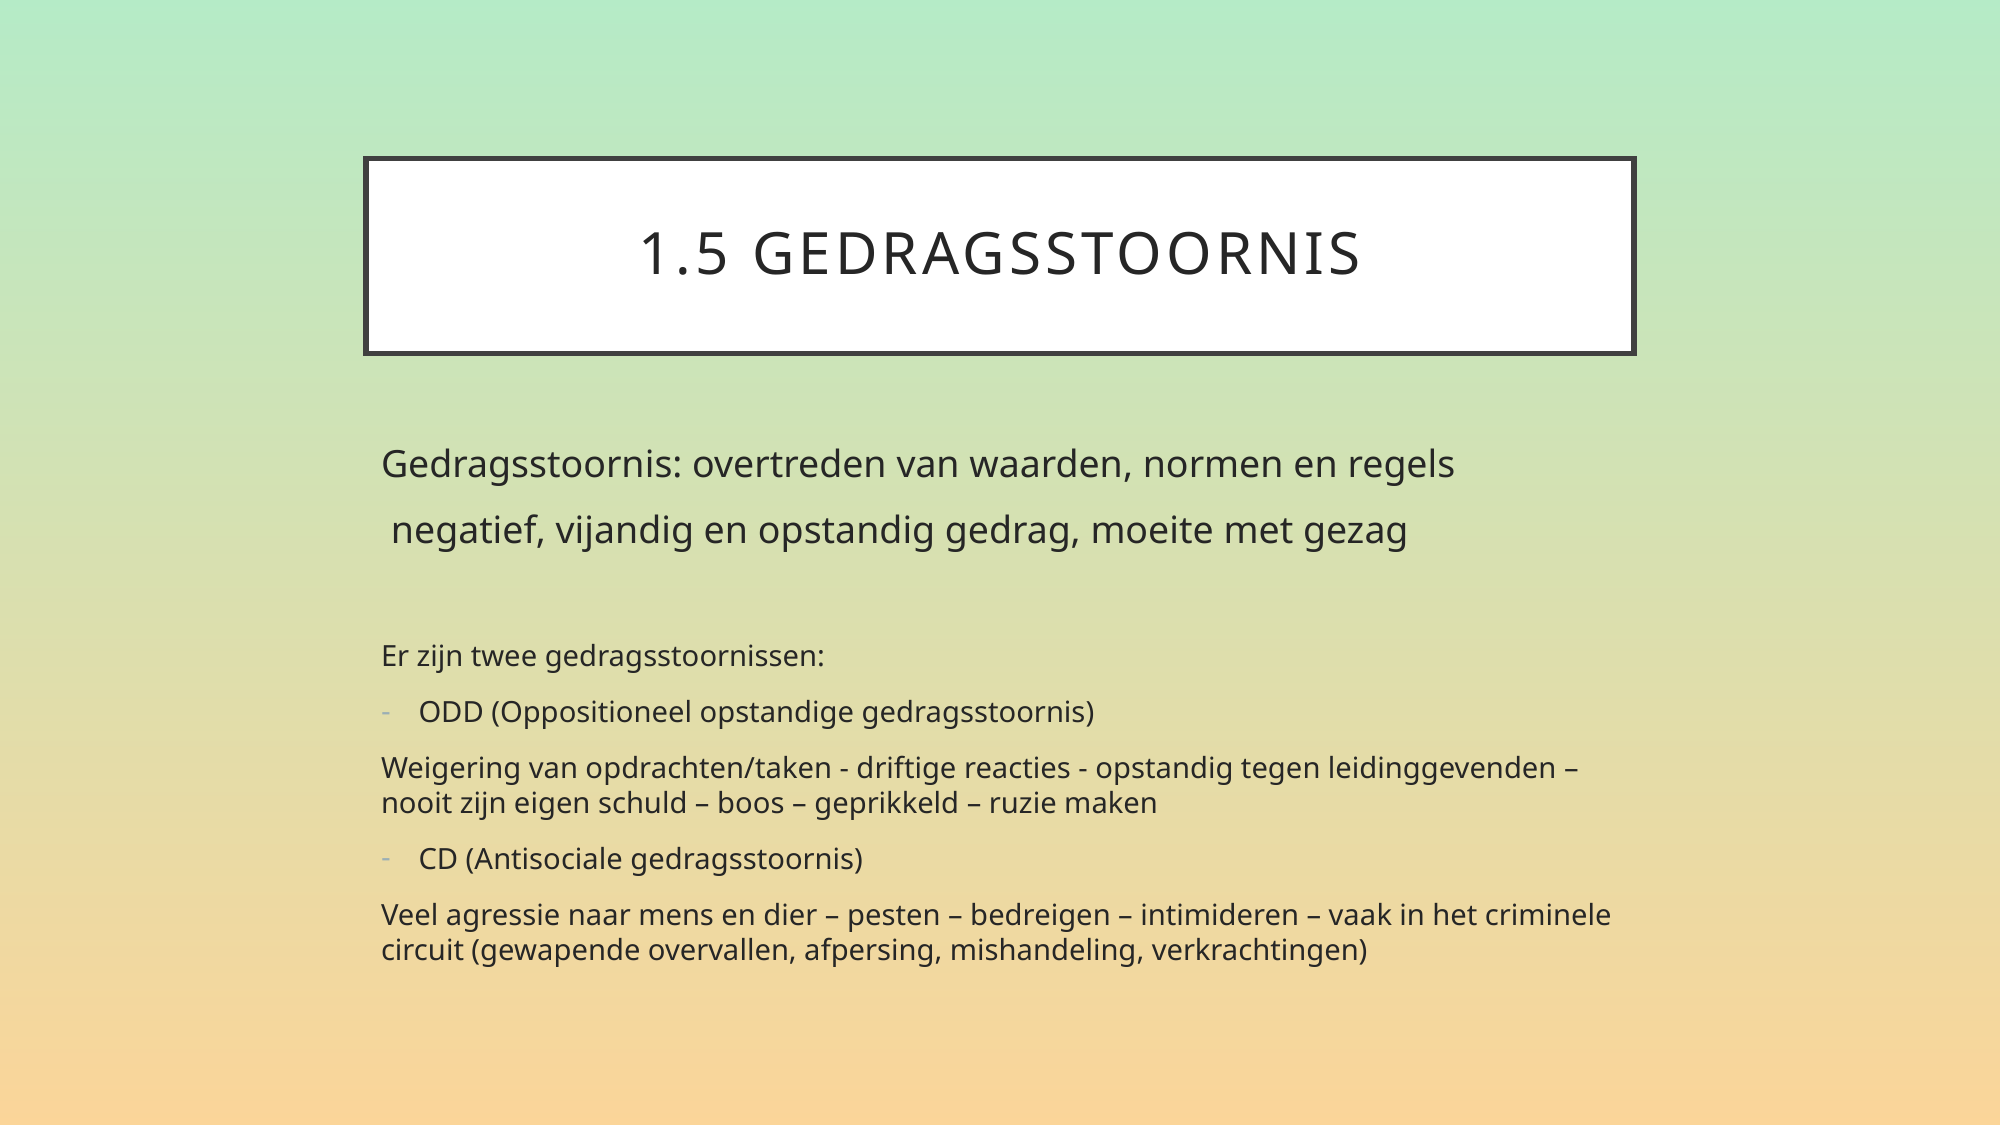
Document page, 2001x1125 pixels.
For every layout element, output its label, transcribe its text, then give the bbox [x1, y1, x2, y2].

title 1.5 gedragsstoornis [363, 156, 1637, 356]
list Gedragsstoornis: overtreden van waarden, normen en regels negatief, vijandig en opstandig gedrag, moeite met gezag Er zijn twee gedragsstoornissen: ODD (Oppositioneel opstandige gedragsstoornis) Weigering van opdrachten/taken - driftige reacties - opstandig tegen leidinggevenden – nooit zijn eigen schuld – boos – geprikkeld – ruzie maken CD (Antisociale gedragsstoornis) Veel agressie naar mens en dier – pesten – bedreigen – intimideren – vaak in het criminele circuit (gewapende overvallen, afpersing, mishandeling, verkrachtingen) [366, 432, 1634, 1107]
